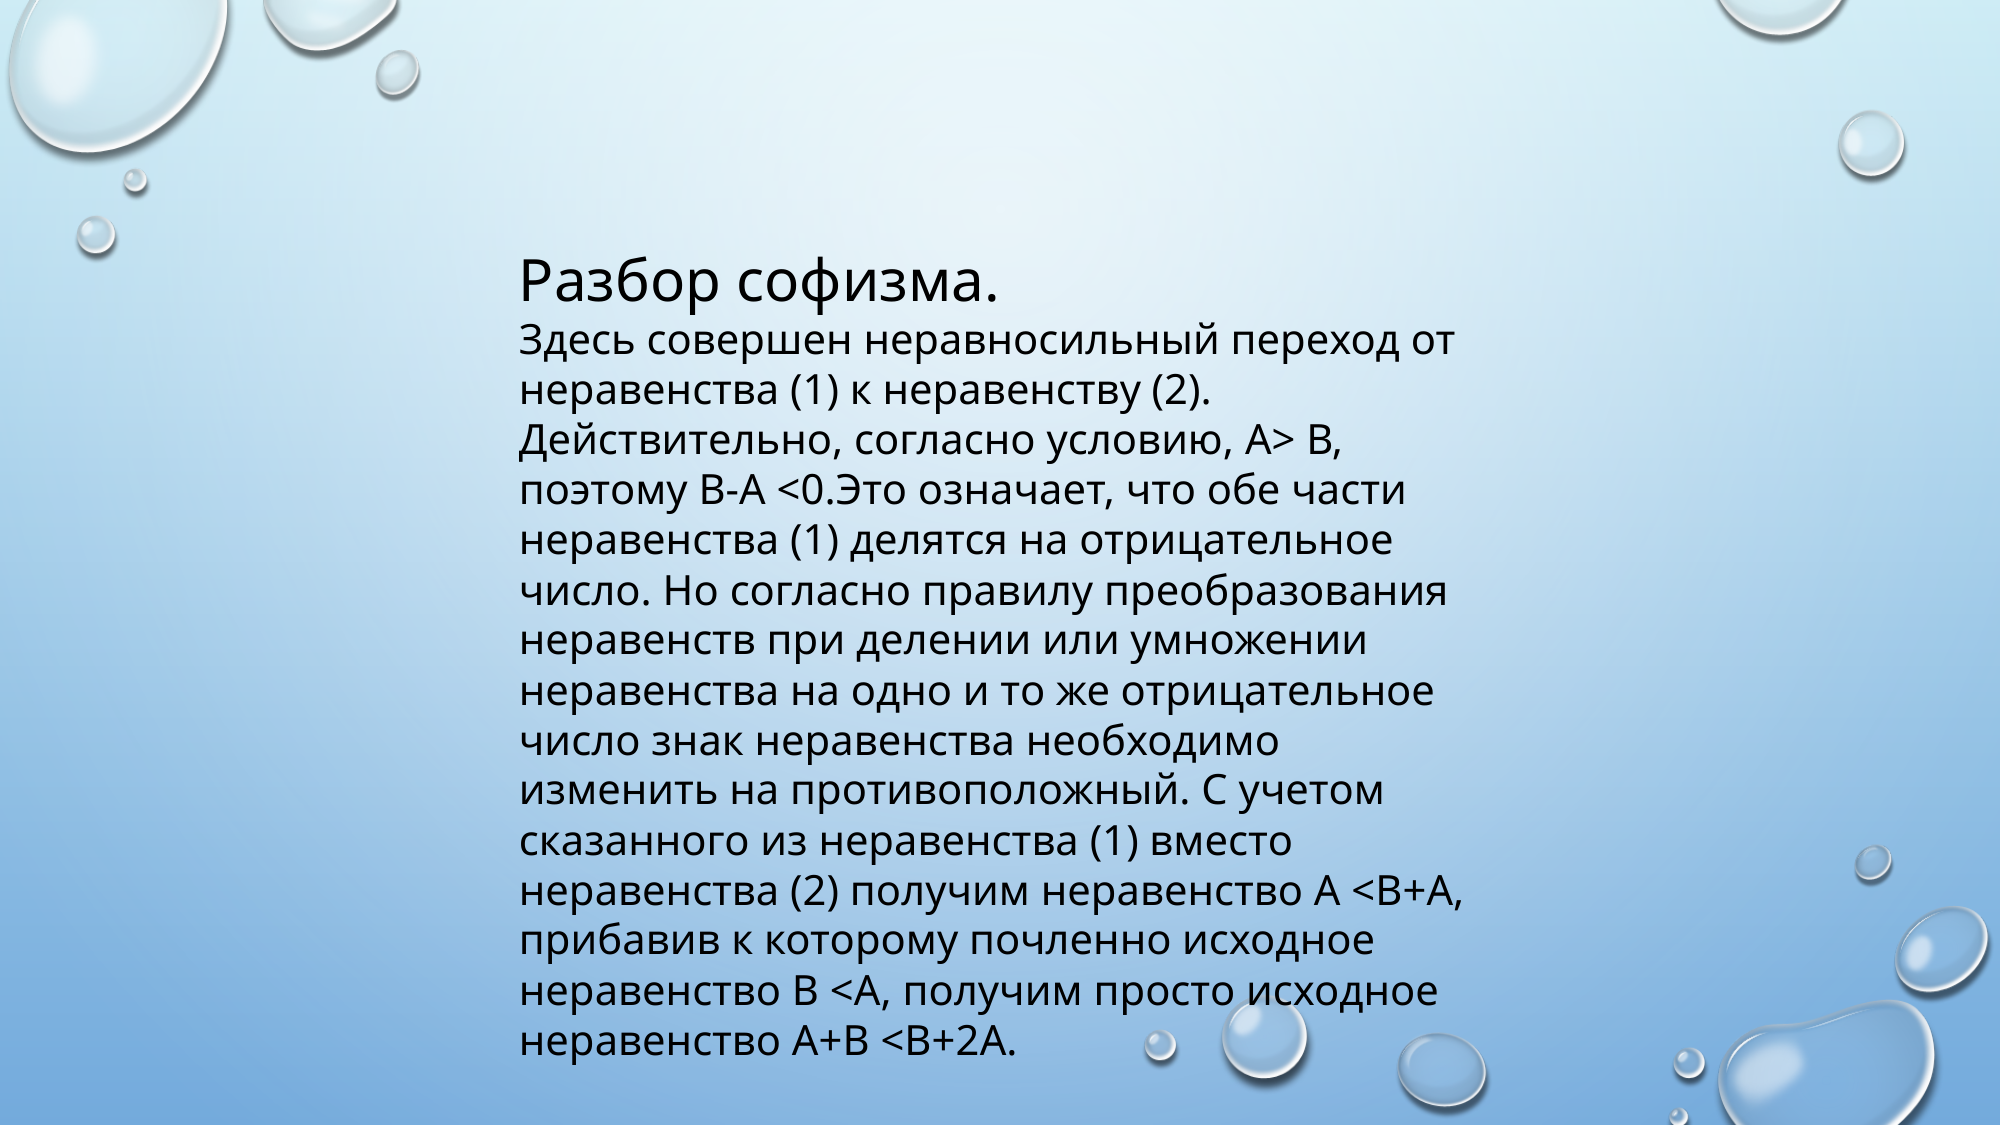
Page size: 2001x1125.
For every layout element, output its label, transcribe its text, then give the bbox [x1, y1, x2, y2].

text_box Разбор софизма. Здесь совершен неравносильный переход от неравенства (1) к неравенству (2). Действительно, согласно условию, А> В, поэтому В-А <0.Это означает, что обе части неравенства (1) делятся на отрицательное число. Но согласно правилу преобразования неравенств при делении или умножении неравенства на одно и то же отрицательное число знак неравенства необходимо изменить на противоположный. С учетом сказанного из неравенства (1) вместо неравенства (2) получим неравенство А <В+А, прибавив к которому почленно исходное неравенство В <А, получим просто исходное неравенство А+В <В+2А. [504, 235, 1505, 1071]
picture [0, 0, 2000, 1125]
